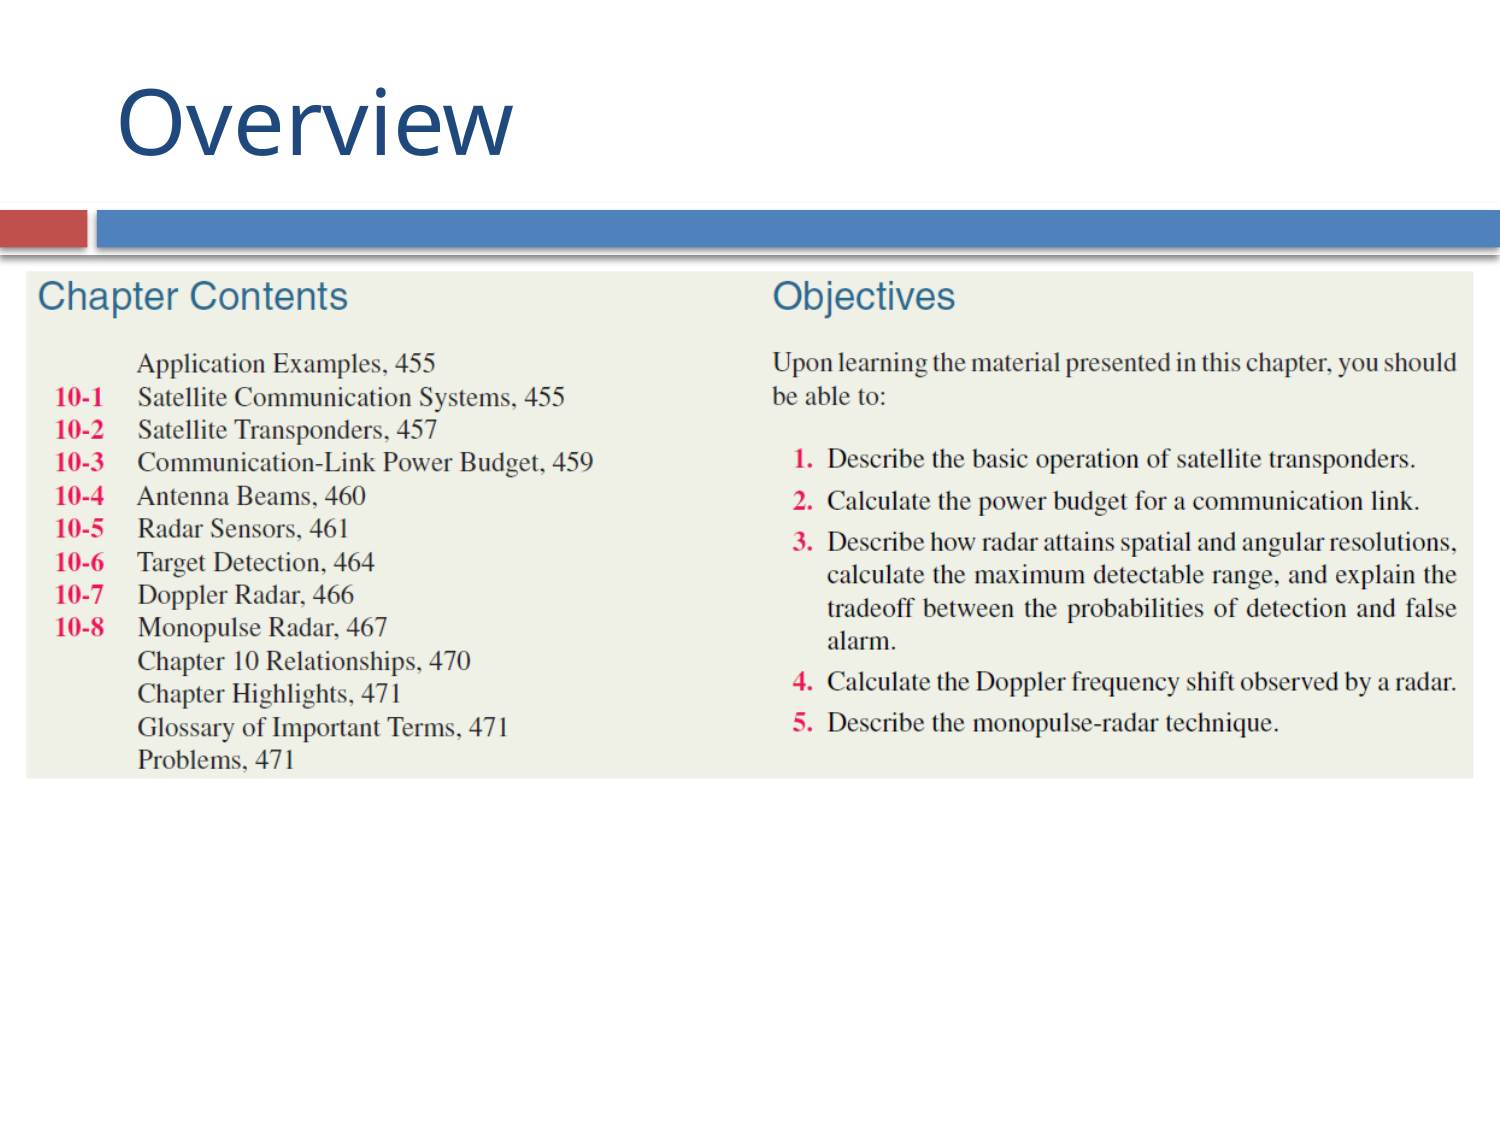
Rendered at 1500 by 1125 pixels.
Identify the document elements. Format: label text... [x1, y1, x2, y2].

title Overview [100, 37, 1438, 200]
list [24, 268, 1476, 782]
